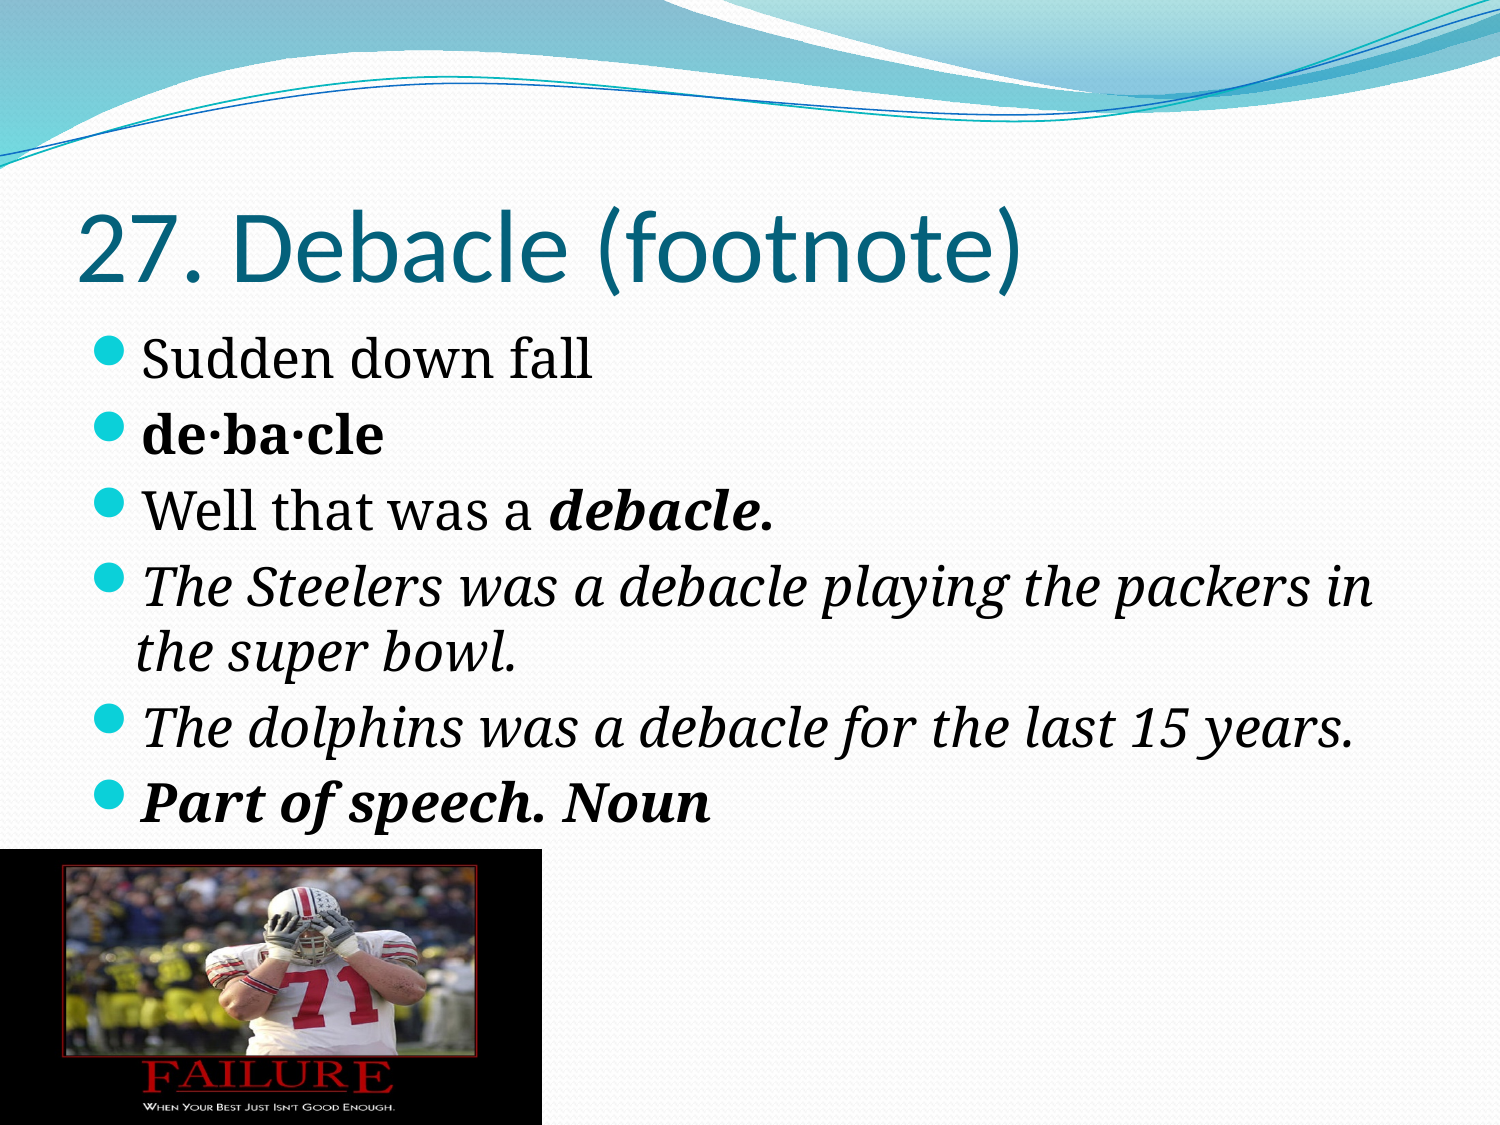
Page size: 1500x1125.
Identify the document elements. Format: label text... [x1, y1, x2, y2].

picture [0, 849, 542, 1125]
list Sudden down fall de·ba·cle Well that was a debacle. The Steelers was a debacle playing the packers in the super bowl. The dolphins was a debacle for the last 15 years. Part of speech. Noun [75, 317, 1425, 1038]
title 27. Debacle (footnote) [75, 115, 1425, 303]
